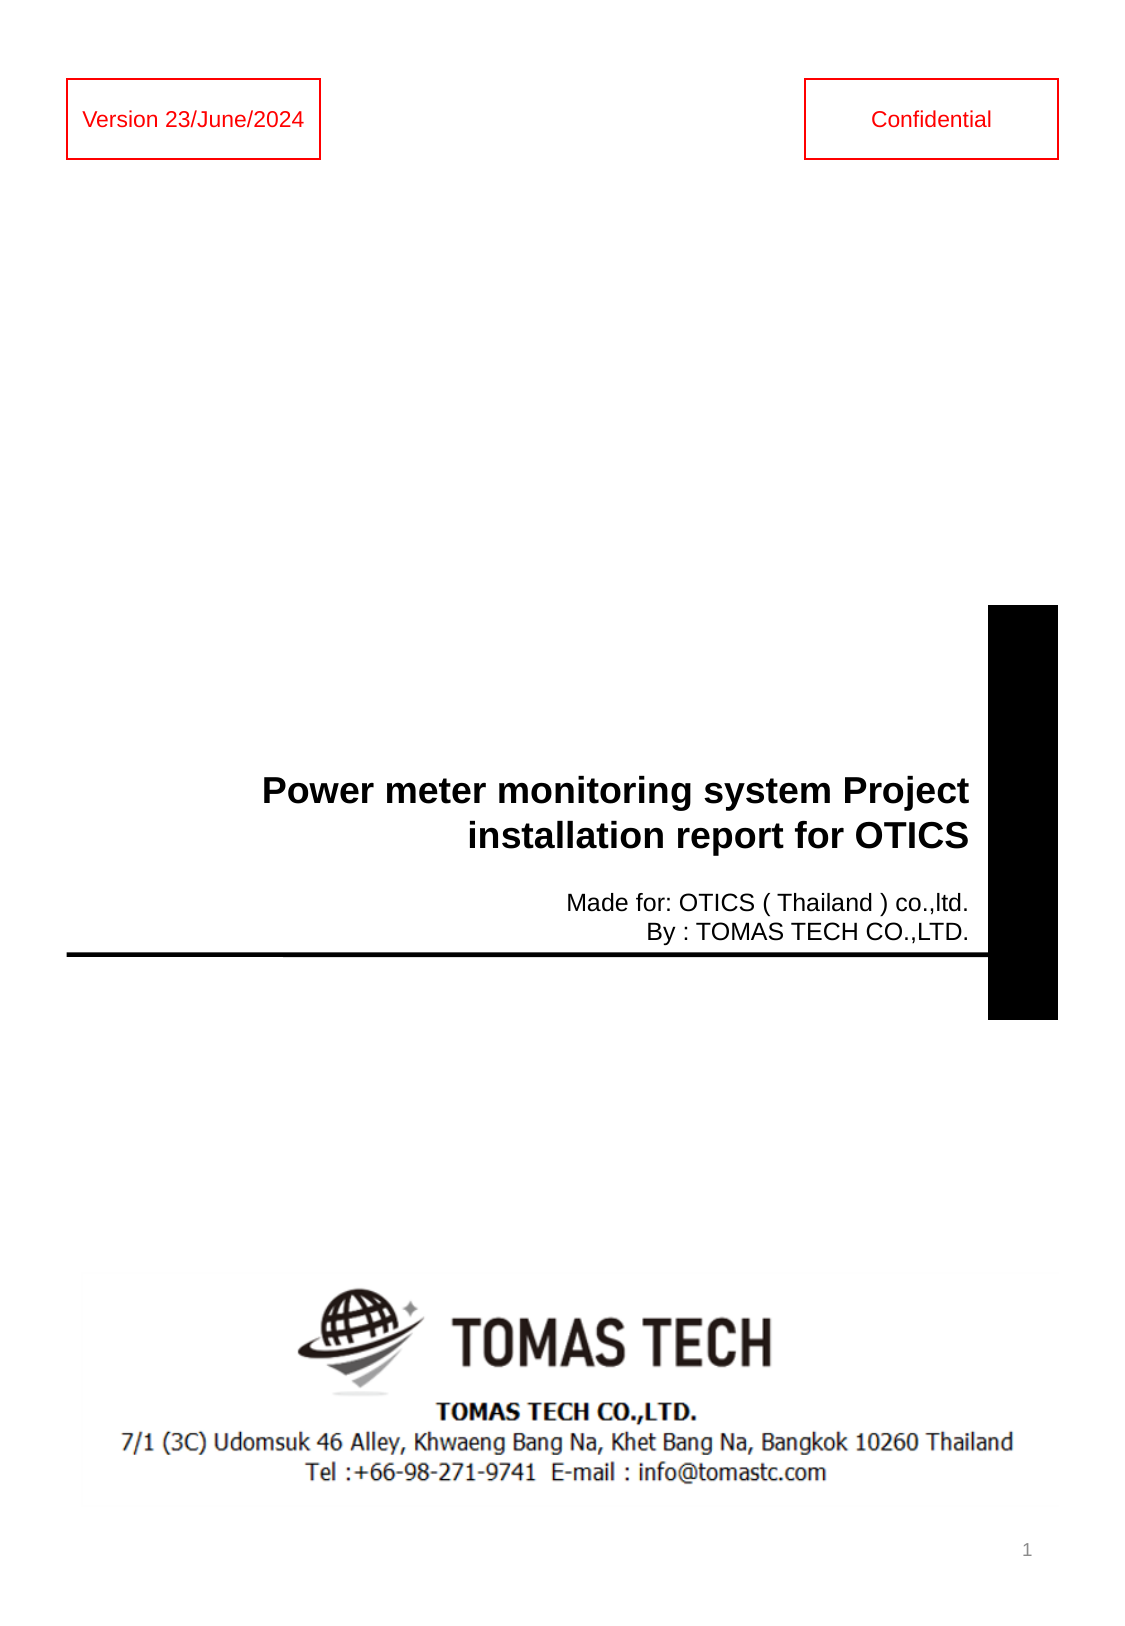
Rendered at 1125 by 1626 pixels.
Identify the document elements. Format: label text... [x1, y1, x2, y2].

picture [81, 1272, 1059, 1507]
slide_number 1 [794, 1507, 1048, 1593]
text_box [66, 604, 1059, 1021]
text_box Confidential [804, 78, 1059, 160]
text_box Version 23/June/2024 [66, 78, 321, 160]
